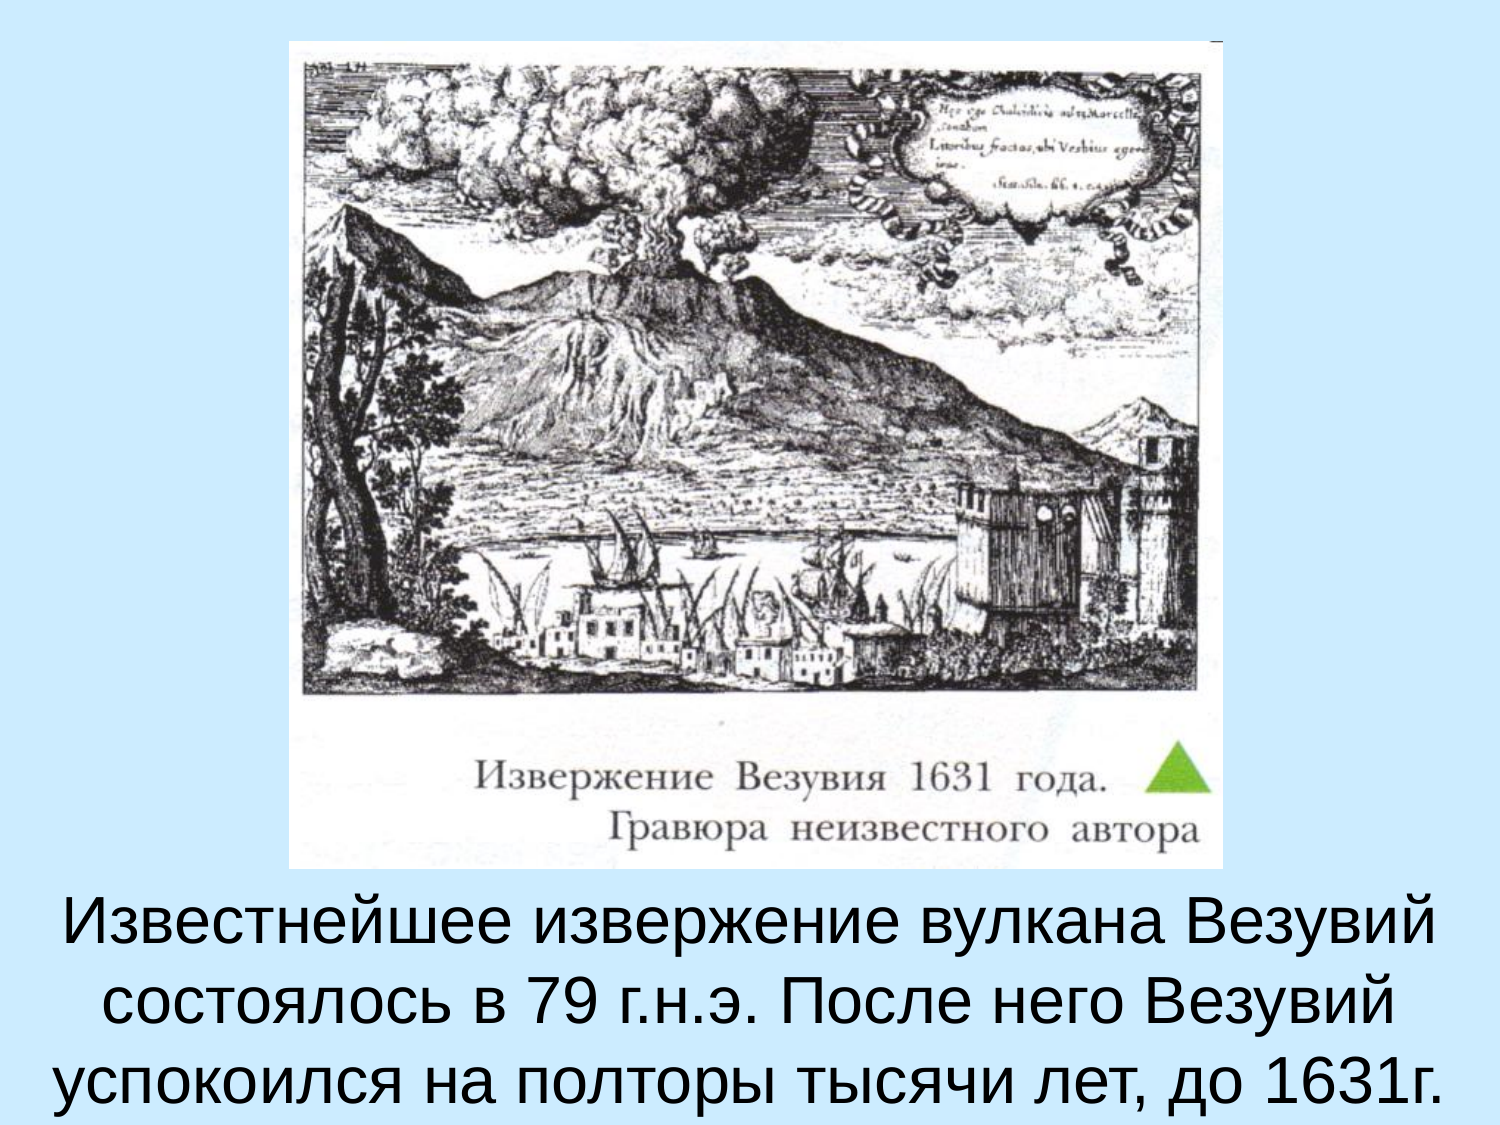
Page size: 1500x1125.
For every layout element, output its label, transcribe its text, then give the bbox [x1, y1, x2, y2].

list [288, 41, 1223, 869]
title Известнейшее извержение вулкана Везувий состоялось в 79 г.н.э. После него Везувий успокоился на полторы тысячи лет, до 1631г. [0, 869, 1500, 1125]
